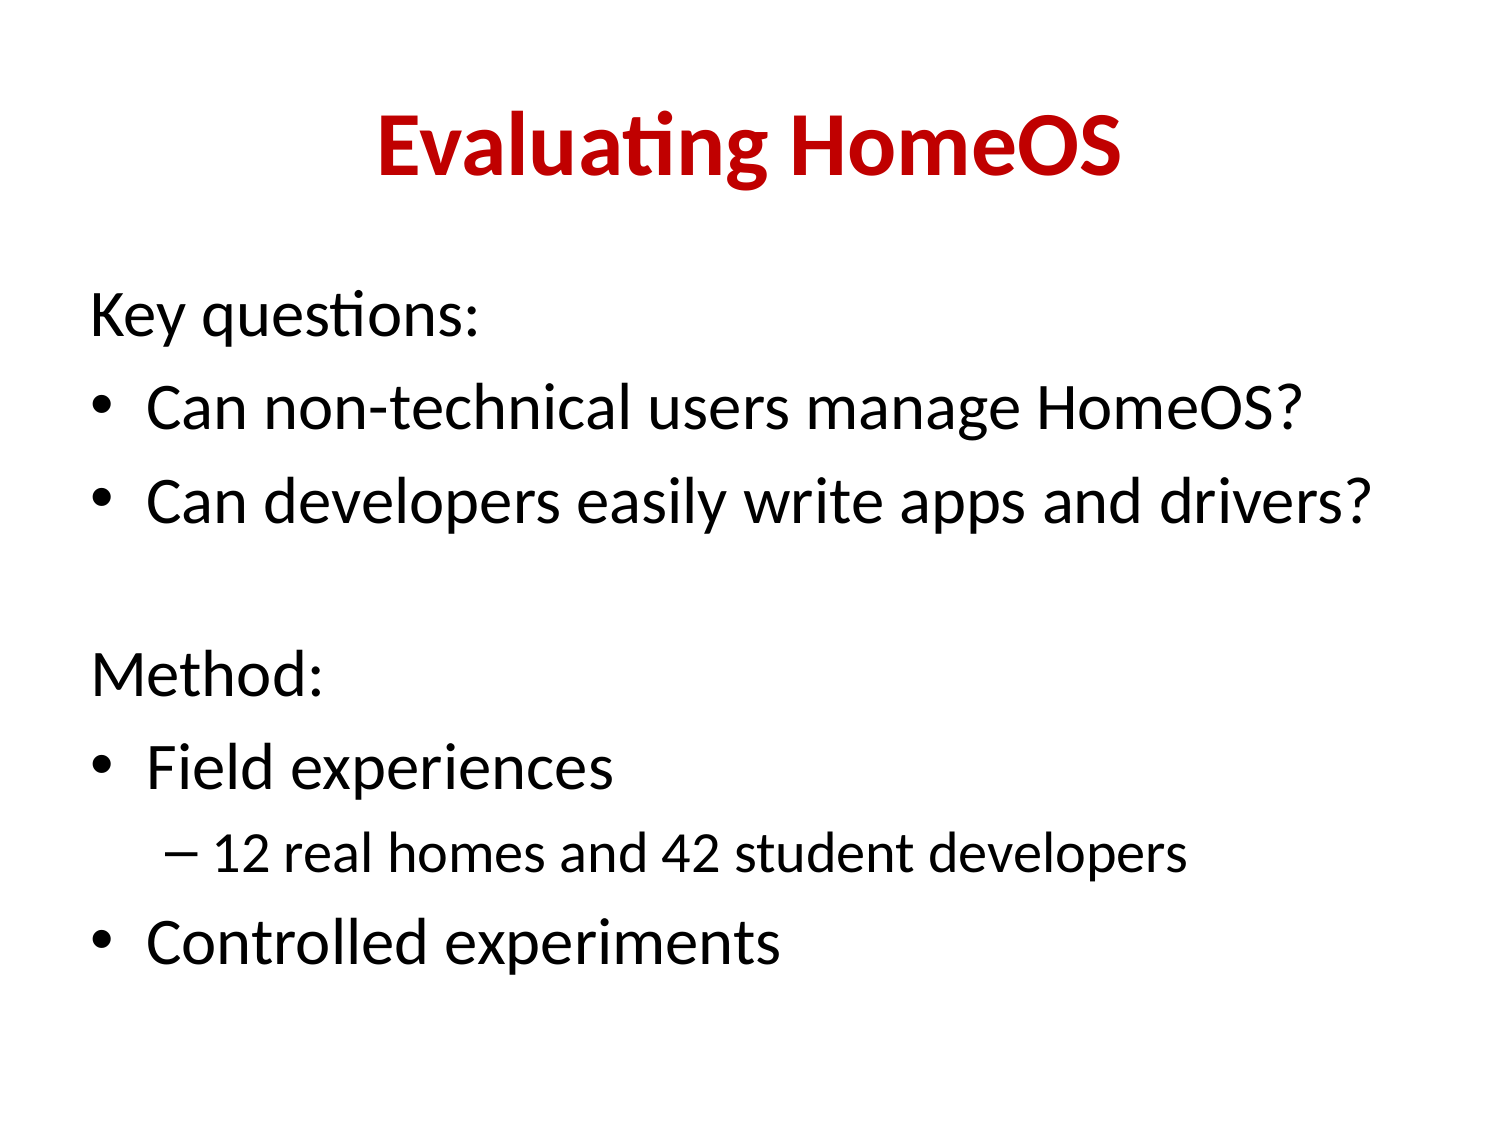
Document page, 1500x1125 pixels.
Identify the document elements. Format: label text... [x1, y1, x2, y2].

title Evaluating HomeOS [75, 45, 1425, 233]
list Key questions: Can non-technical users manage HomeOS? Can developers easily write apps and drivers? Method: Field experiences 12 real homes and 42 student developers Controlled experiments [75, 262, 1425, 1005]
